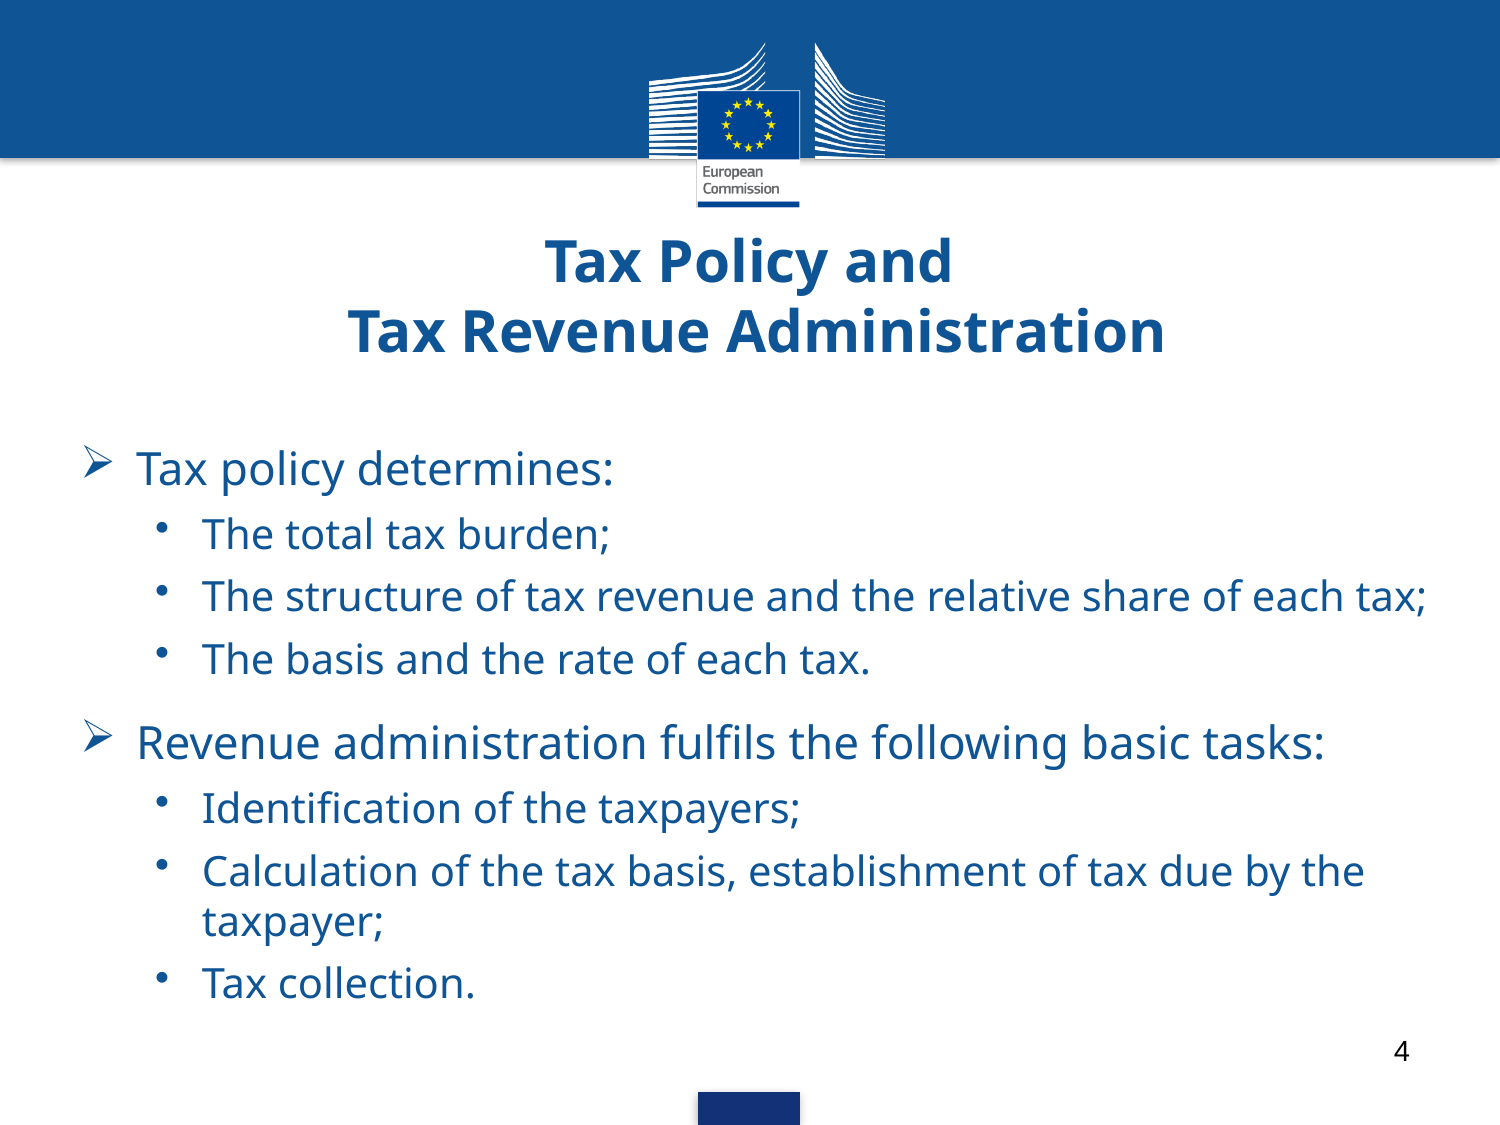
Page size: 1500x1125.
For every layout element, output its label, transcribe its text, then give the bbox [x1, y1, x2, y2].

text_box Tax Policy and Tax Revenue Administration [67, 216, 1447, 372]
slide_number 4 [1074, 1024, 1426, 1103]
picture [649, 42, 885, 208]
list Tax policy determines: The total tax burden; The structure of tax revenue and the relative share of each tax; The basis and the rate of each tax. Revenue administration fulfils the following basic tasks: Identification of the taxpayers; Calculation of the tax basis, establishment of tax due by the taxpayer; Tax collection. [64, 432, 1448, 1071]
